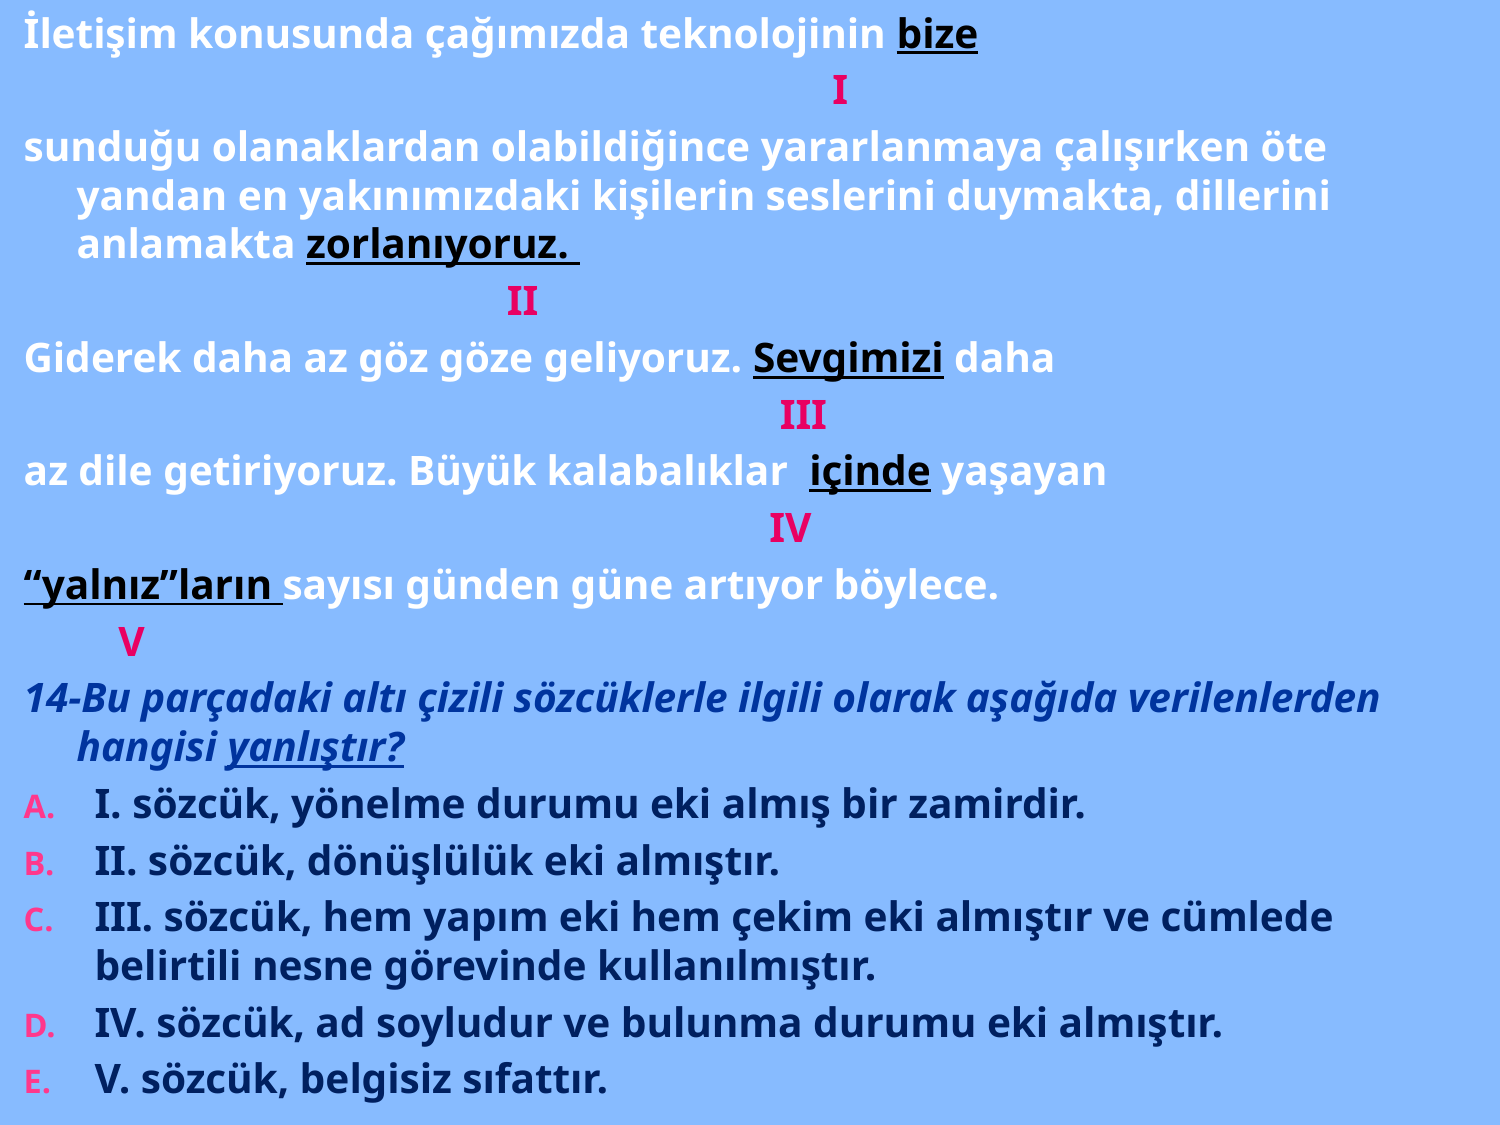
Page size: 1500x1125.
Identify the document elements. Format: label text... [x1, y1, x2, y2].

list İletişim konusunda çağımızda teknolojinin bize I sunduğu olanaklardan olabildiğince yararlanmaya çalışırken öte yandan en yakınımızdaki kişilerin seslerini duymakta, dillerini anlamakta zorlanıyoruz. II Giderek daha az göz göze geliyoruz. Sevgimizi daha III az dile getiriyoruz. Büyük kalabalıklar içinde yaşayan IV “yalnız”ların sayısı günden güne artıyor böylece. V 14-Bu parçadaki altı çizili sözcüklerle ilgili olarak aşağıda verilenlerden hangisi yanlıştır? I. sözcük, yönelme durumu eki almış bir zamirdir. II. sözcük, dönüşlülük eki almıştır. III. sözcük, hem yapım eki hem çekim eki almıştır ve cümlede belirtili nesne görevinde kullanılmıştır. IV. sözcük, ad soyludur ve bulunma durumu eki almıştır. V. sözcük, belgisiz sıfattır. [0, 0, 1500, 1125]
